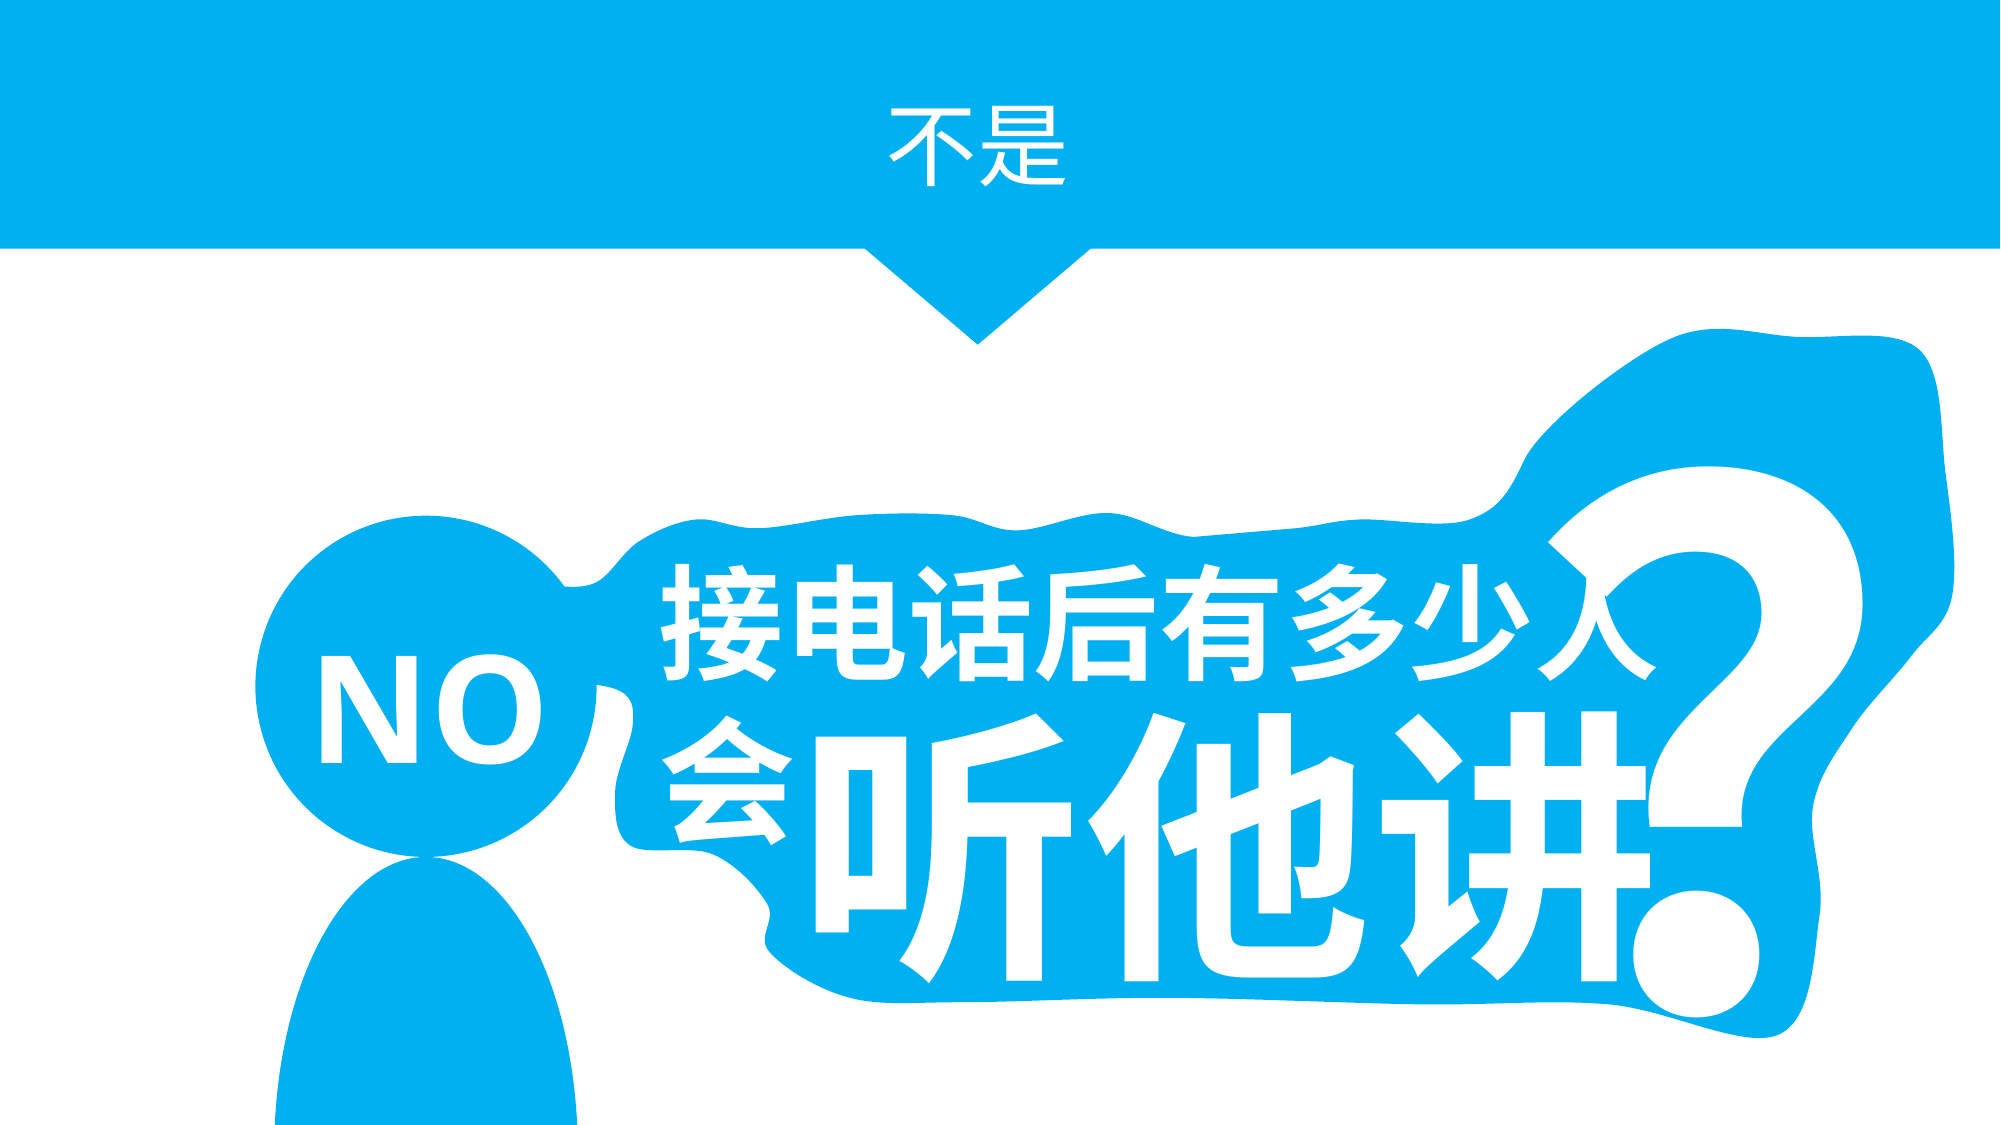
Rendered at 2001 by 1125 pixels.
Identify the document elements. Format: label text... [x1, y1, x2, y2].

text_box [299, 802, 553, 857]
text_box 接电话后有多少人 会 [644, 538, 1510, 869]
text_box ？ [1510, 287, 2000, 1125]
text_box [254, 514, 598, 797]
text_box NO [294, 606, 566, 802]
text_box [566, 485, 1510, 851]
text_box 不是 [871, 80, 1085, 205]
text_box [273, 855, 579, 1125]
text_box [840, 229, 1116, 347]
text_box [734, 869, 782, 965]
text_box [0, 0, 2000, 250]
text_box 听他讲 [782, 661, 1676, 1022]
